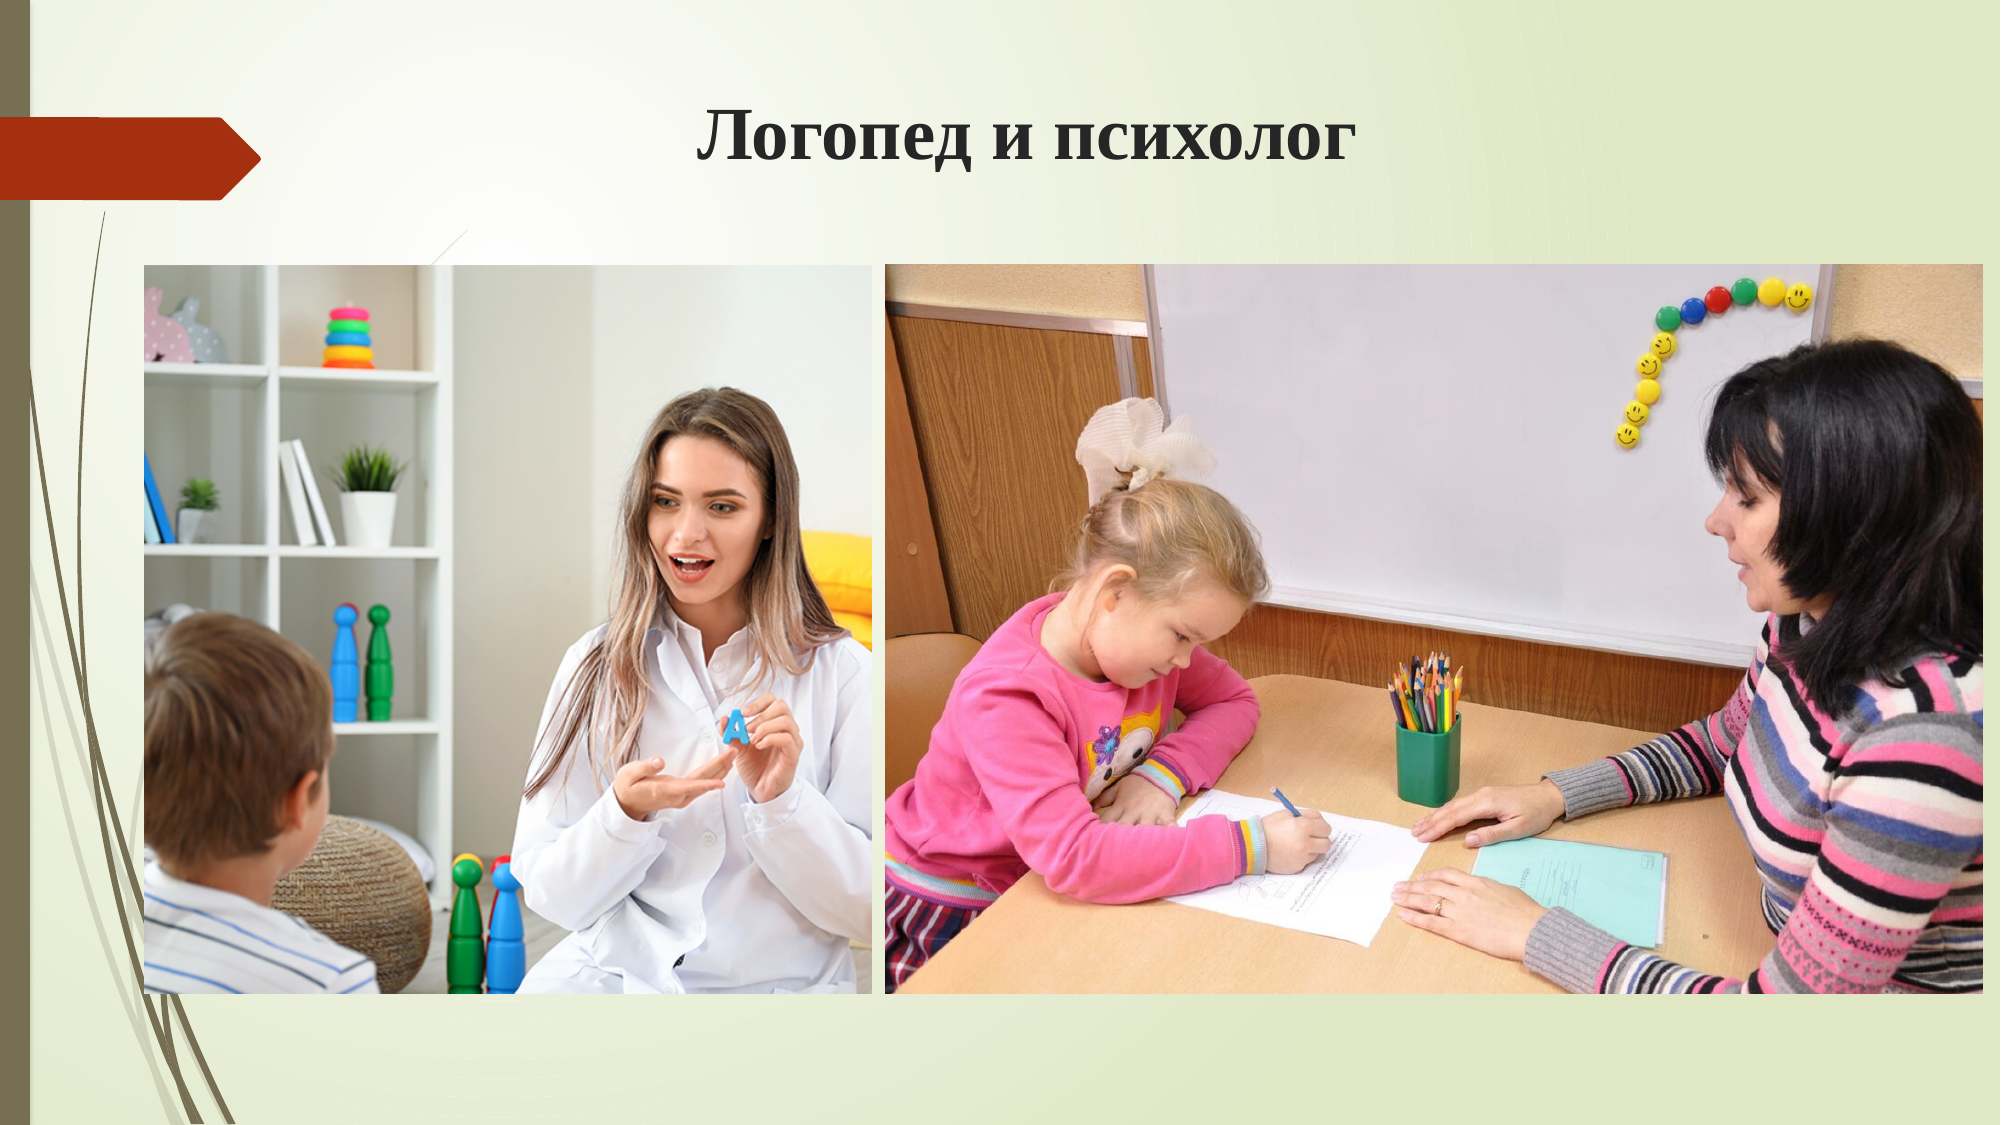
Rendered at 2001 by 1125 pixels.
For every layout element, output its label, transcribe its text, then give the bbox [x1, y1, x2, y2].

picture [885, 264, 1984, 994]
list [143, 265, 872, 994]
title Логопед и психолог [296, 77, 1759, 288]
